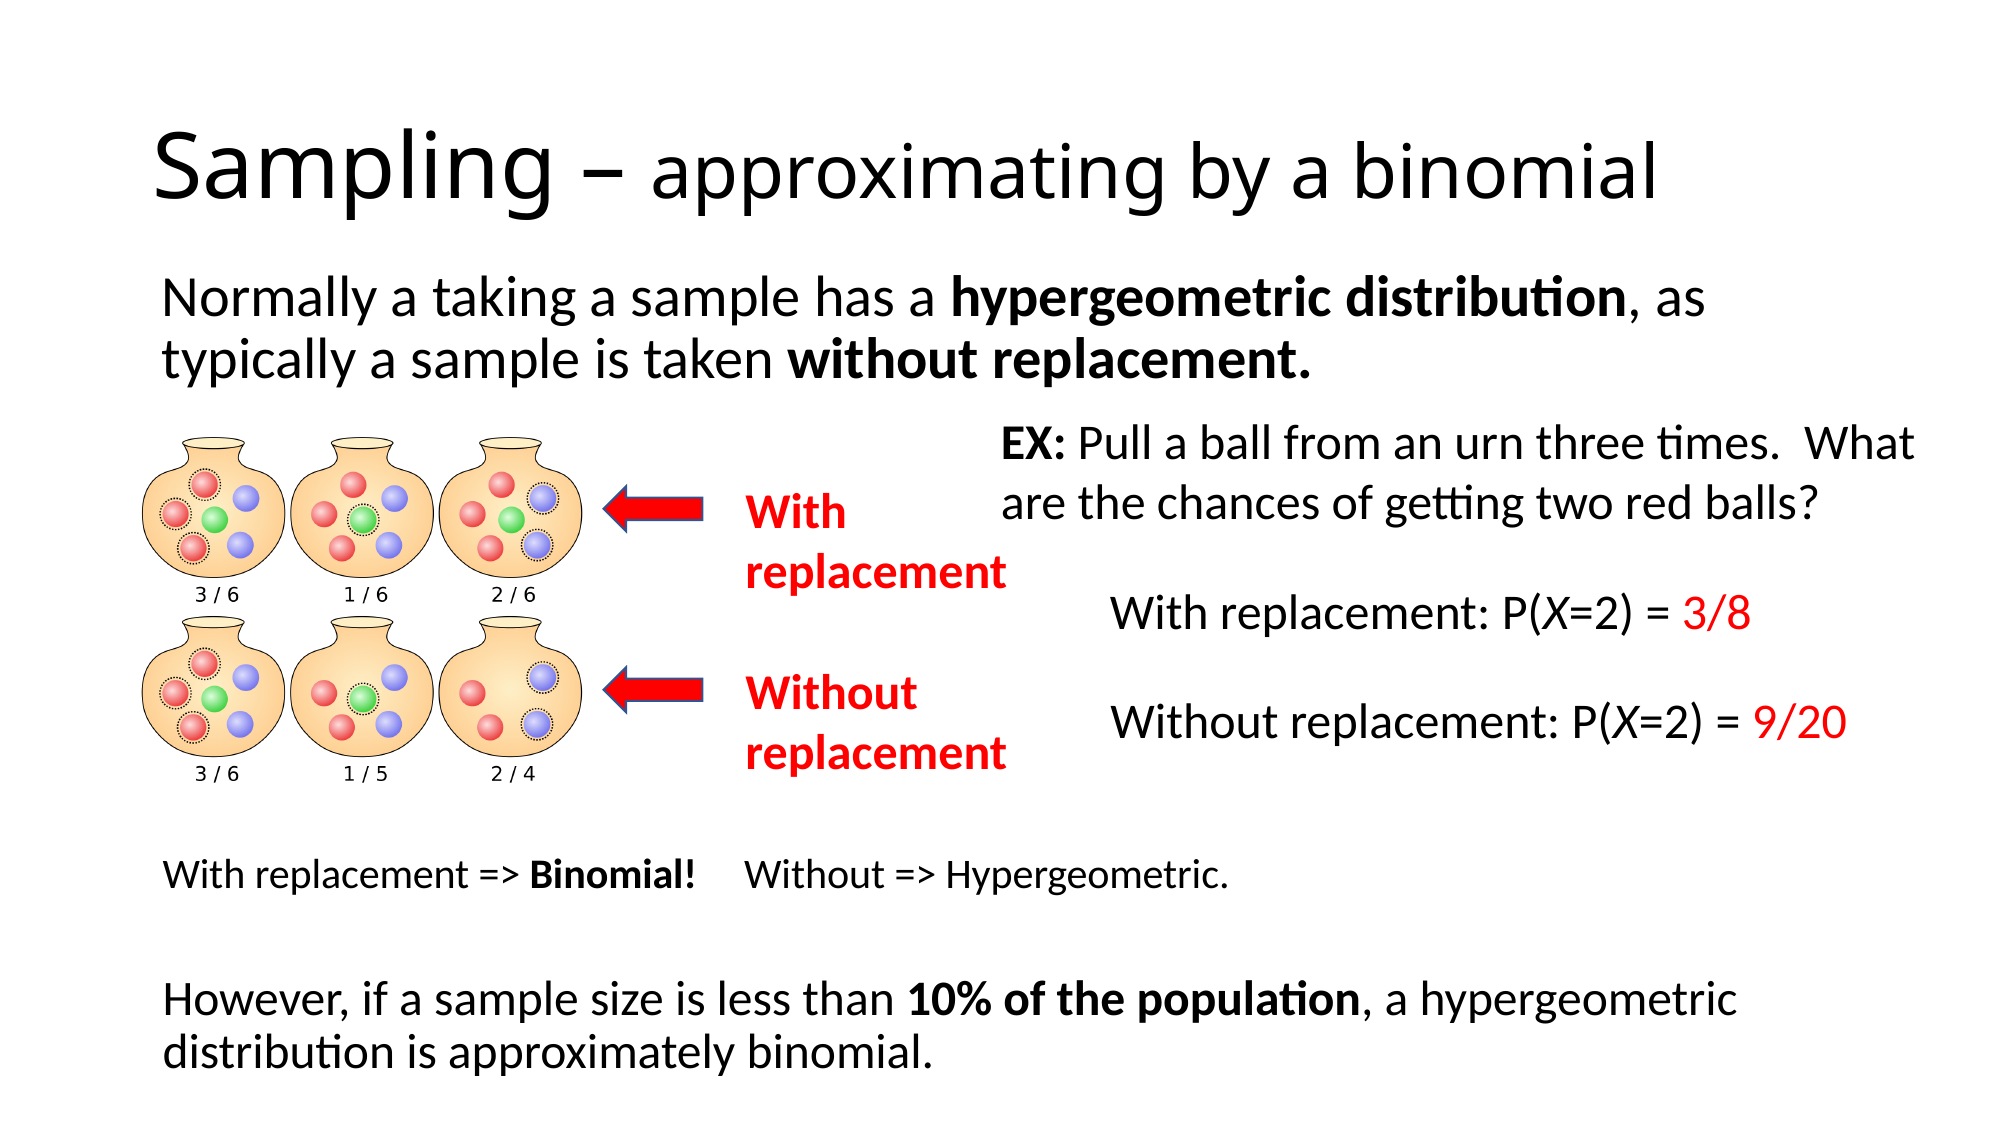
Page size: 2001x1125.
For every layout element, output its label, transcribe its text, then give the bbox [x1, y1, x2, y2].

text_box With replacement => Binomial! Without => Hypergeometric. However, if a sample size is less than 10% of the population, a hypergeometric distribution is approximately binomial. [147, 844, 1901, 1089]
picture [136, 431, 587, 787]
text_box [603, 651, 1326, 789]
title Sampling – approximating by a binomial [137, 59, 1863, 278]
text_box EX: Pull a ball from an urn three times. What are the chances of getting two red balls? [985, 401, 1957, 537]
text_box With replacement: P(X=2) = 3/8 [1094, 572, 1808, 648]
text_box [603, 471, 1041, 610]
list Normally a taking a sample has a hypergeometric distribution, as typically a sample is taken without replacement. [146, 258, 1809, 419]
text_box Without replacement: P(X=2) = 9/20 [1326, 681, 1986, 757]
